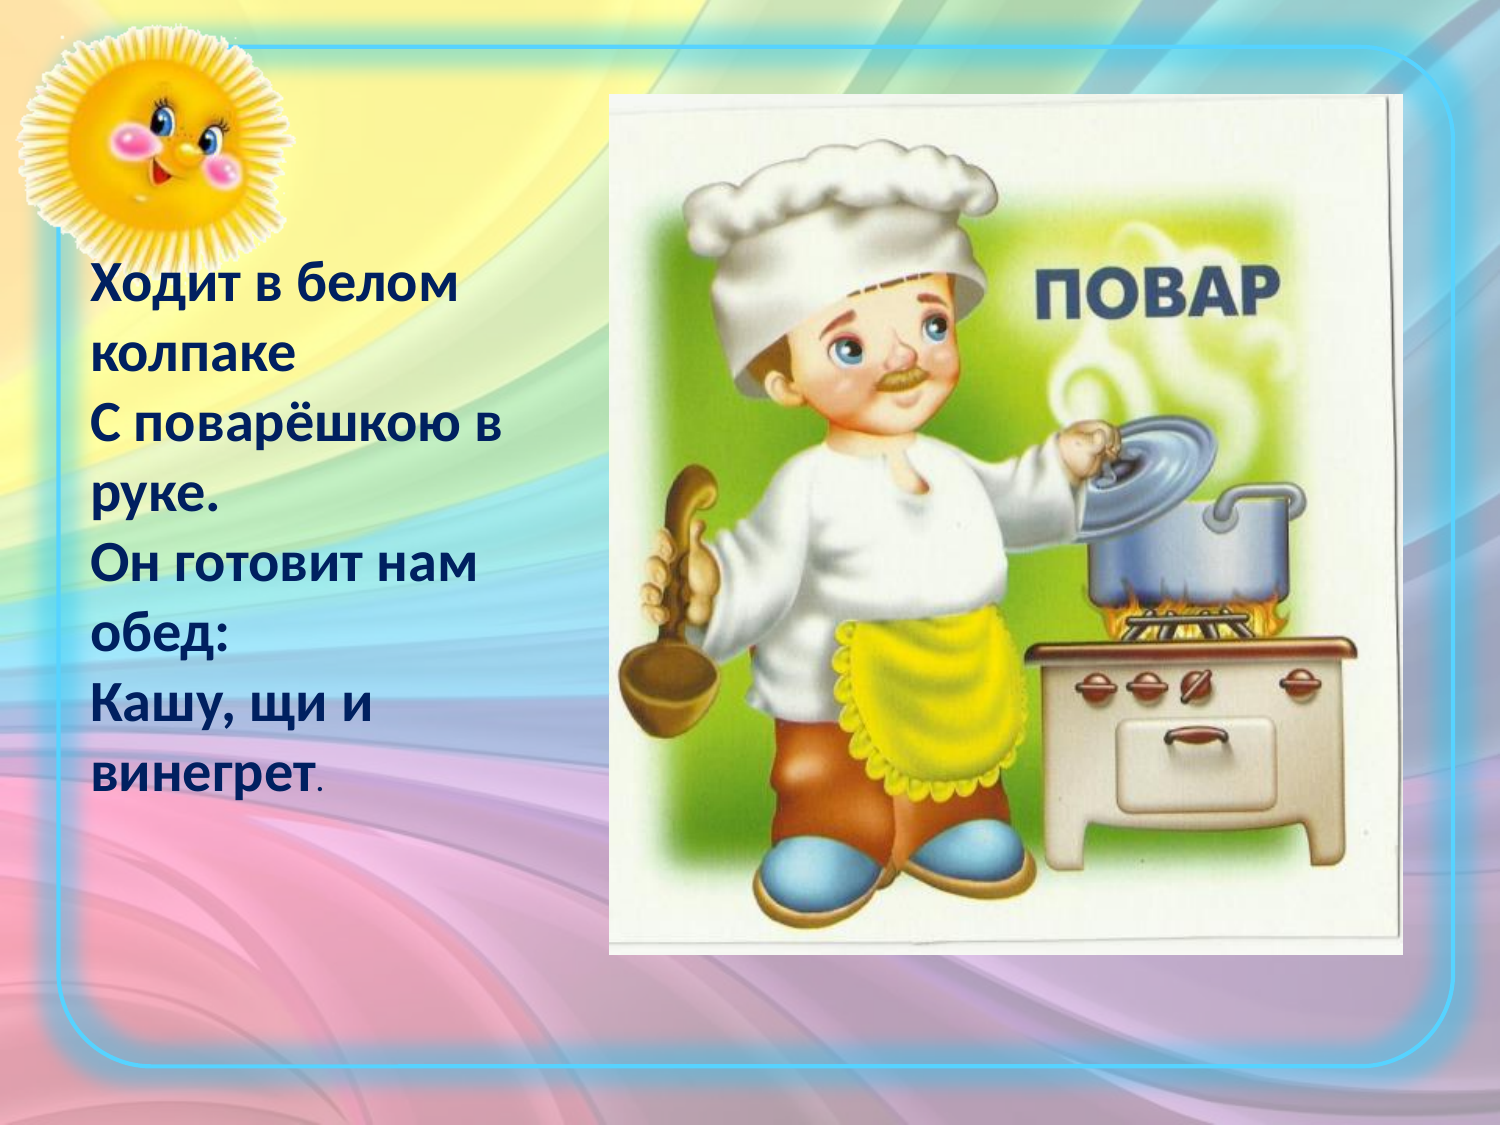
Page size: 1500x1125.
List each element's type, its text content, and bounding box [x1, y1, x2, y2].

list Ходит в белом колпаке С поварёшкою в руке. Он готовит нам обед: Кашу, щи и винегрет. [75, 235, 569, 1005]
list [609, 94, 1403, 956]
picture [11, 11, 340, 340]
